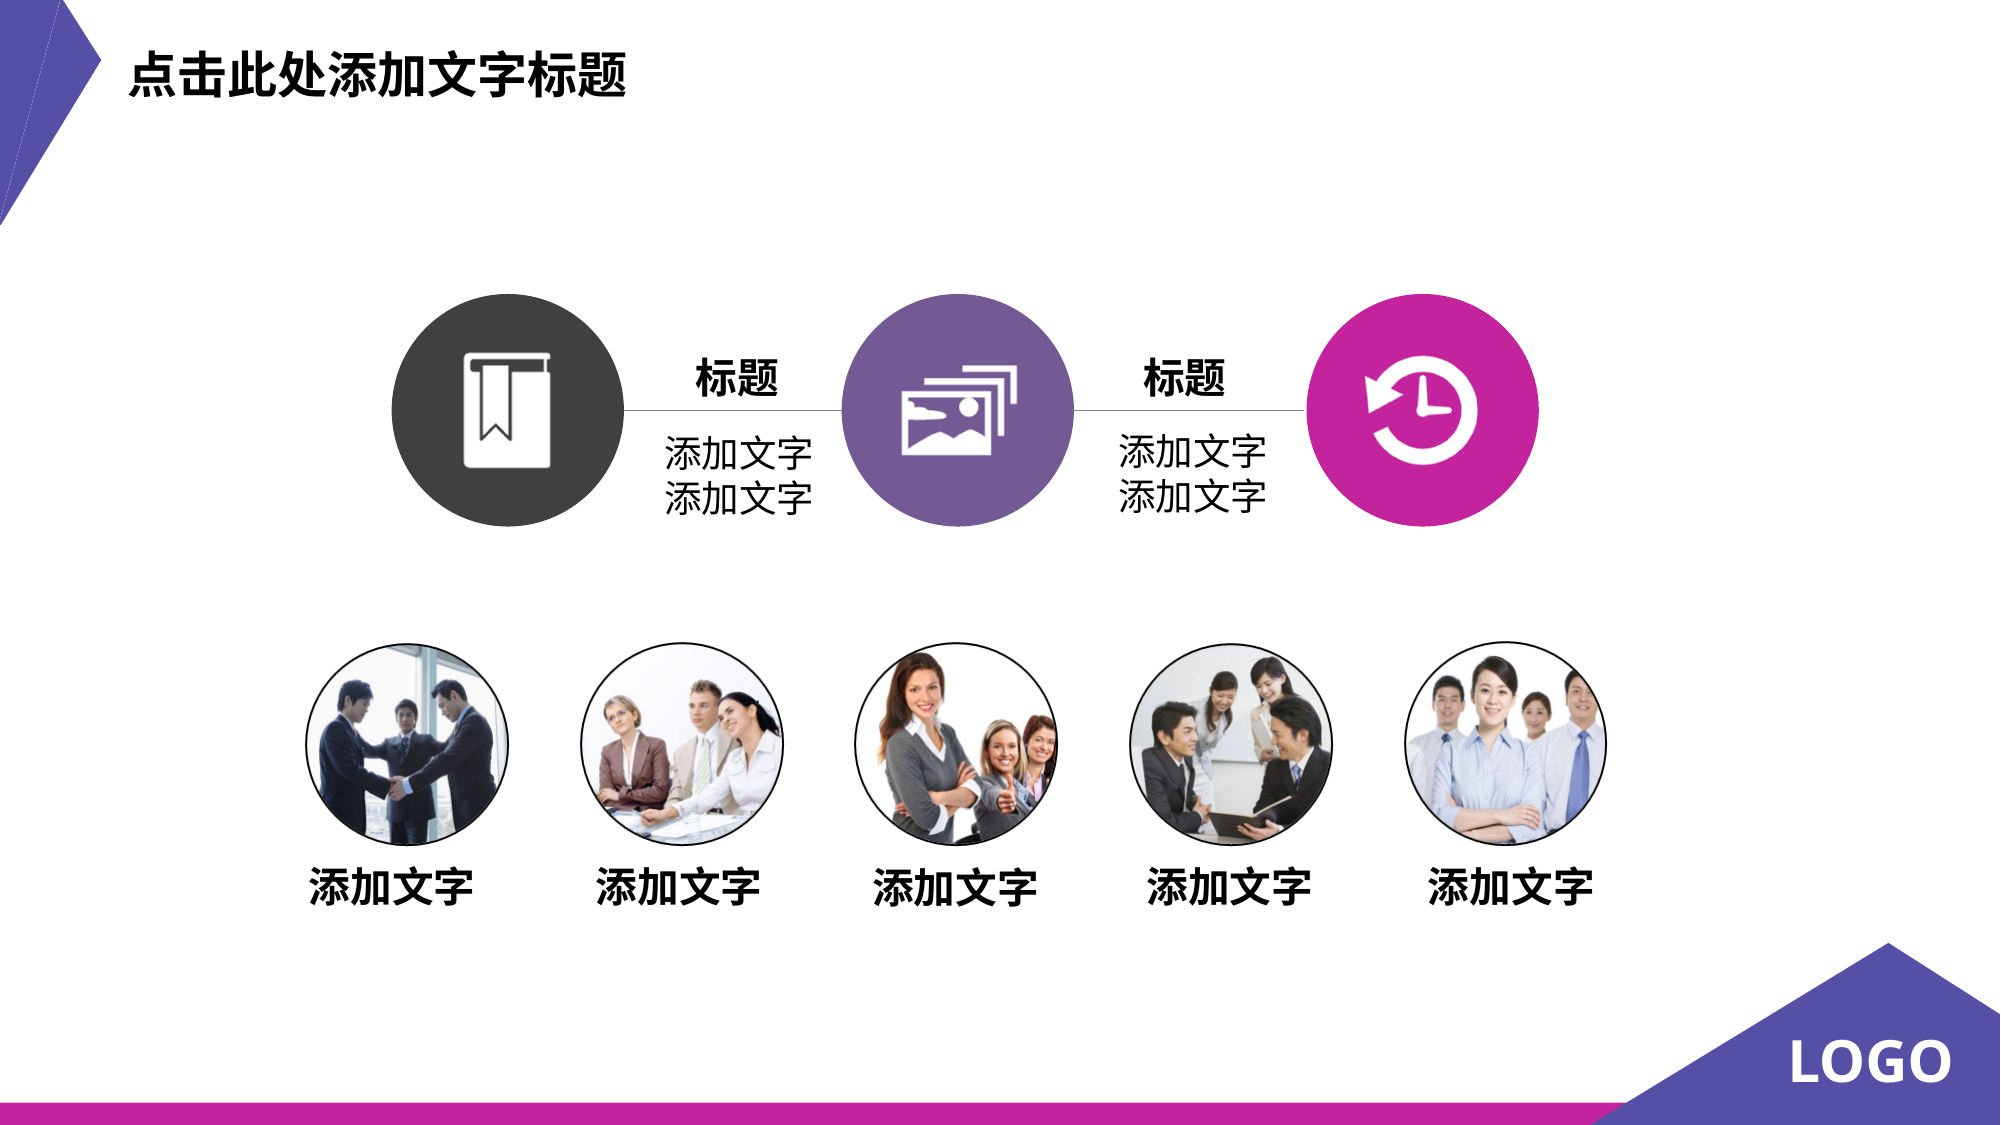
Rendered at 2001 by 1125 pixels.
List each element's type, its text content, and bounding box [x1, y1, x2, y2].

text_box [0, 76, 160, 160]
text_box 点击此处添加文字标题 [112, 36, 670, 112]
text_box 添加文字 [1131, 853, 1355, 919]
picture [853, 641, 1059, 847]
text_box 添加文字 添加文字 [1103, 420, 1283, 525]
picture [1403, 640, 1608, 847]
text_box 添加文字 [1413, 853, 1636, 919]
text_box 添加文字 添加文字 [649, 422, 830, 528]
text_box 添加文字 [580, 853, 804, 919]
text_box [1306, 293, 1539, 527]
picture [1128, 642, 1334, 847]
picture [579, 641, 785, 847]
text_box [841, 293, 1074, 527]
text_box 标题 [680, 344, 801, 410]
text_box 添加文字 [293, 853, 517, 919]
text_box 标题 [1128, 344, 1249, 410]
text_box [1562, 975, 2000, 1125]
text_box 添加文字 [857, 854, 1080, 920]
text_box [0, 1102, 1562, 1125]
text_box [391, 293, 624, 527]
picture [304, 642, 510, 847]
